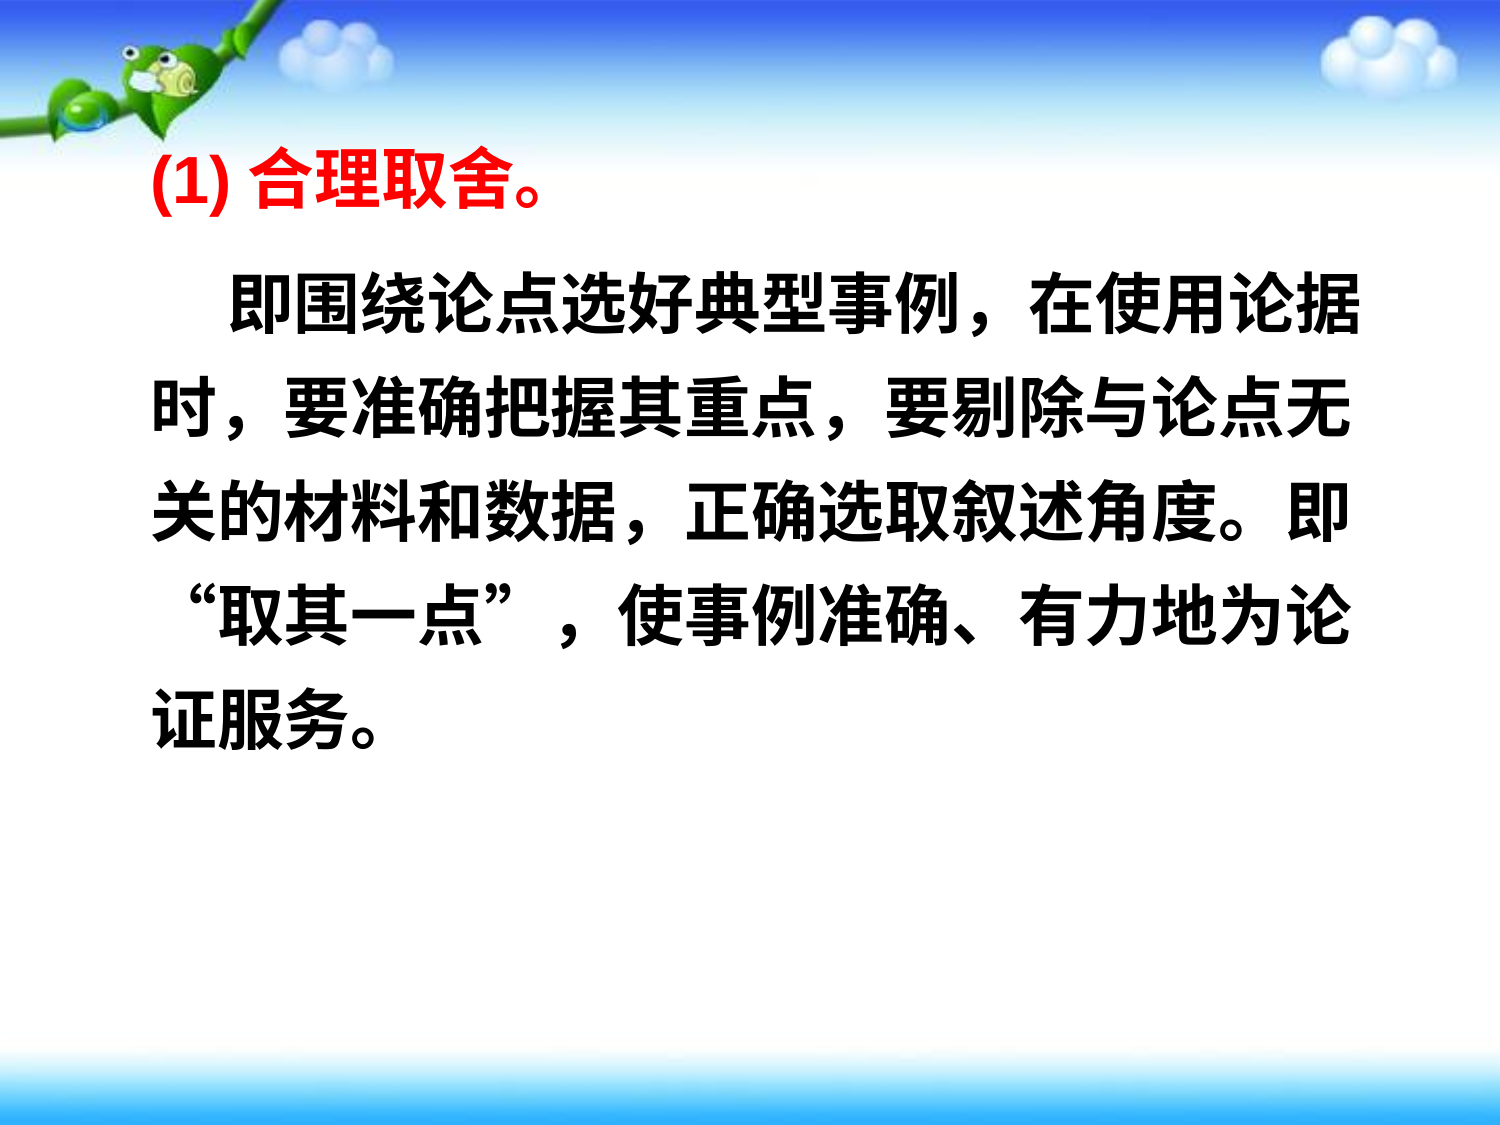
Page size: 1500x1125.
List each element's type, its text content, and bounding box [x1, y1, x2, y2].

picture [0, 0, 1500, 1125]
text_box (1)合理取舍。 即围绕论点选好典型事例，在使用论据时，要准确把握其重点，要剔除与论点无关的材料和数据，正确选取叙述角度。即“取其一点”，使事例准确、有力地为论证服务。 [135, 105, 1400, 766]
